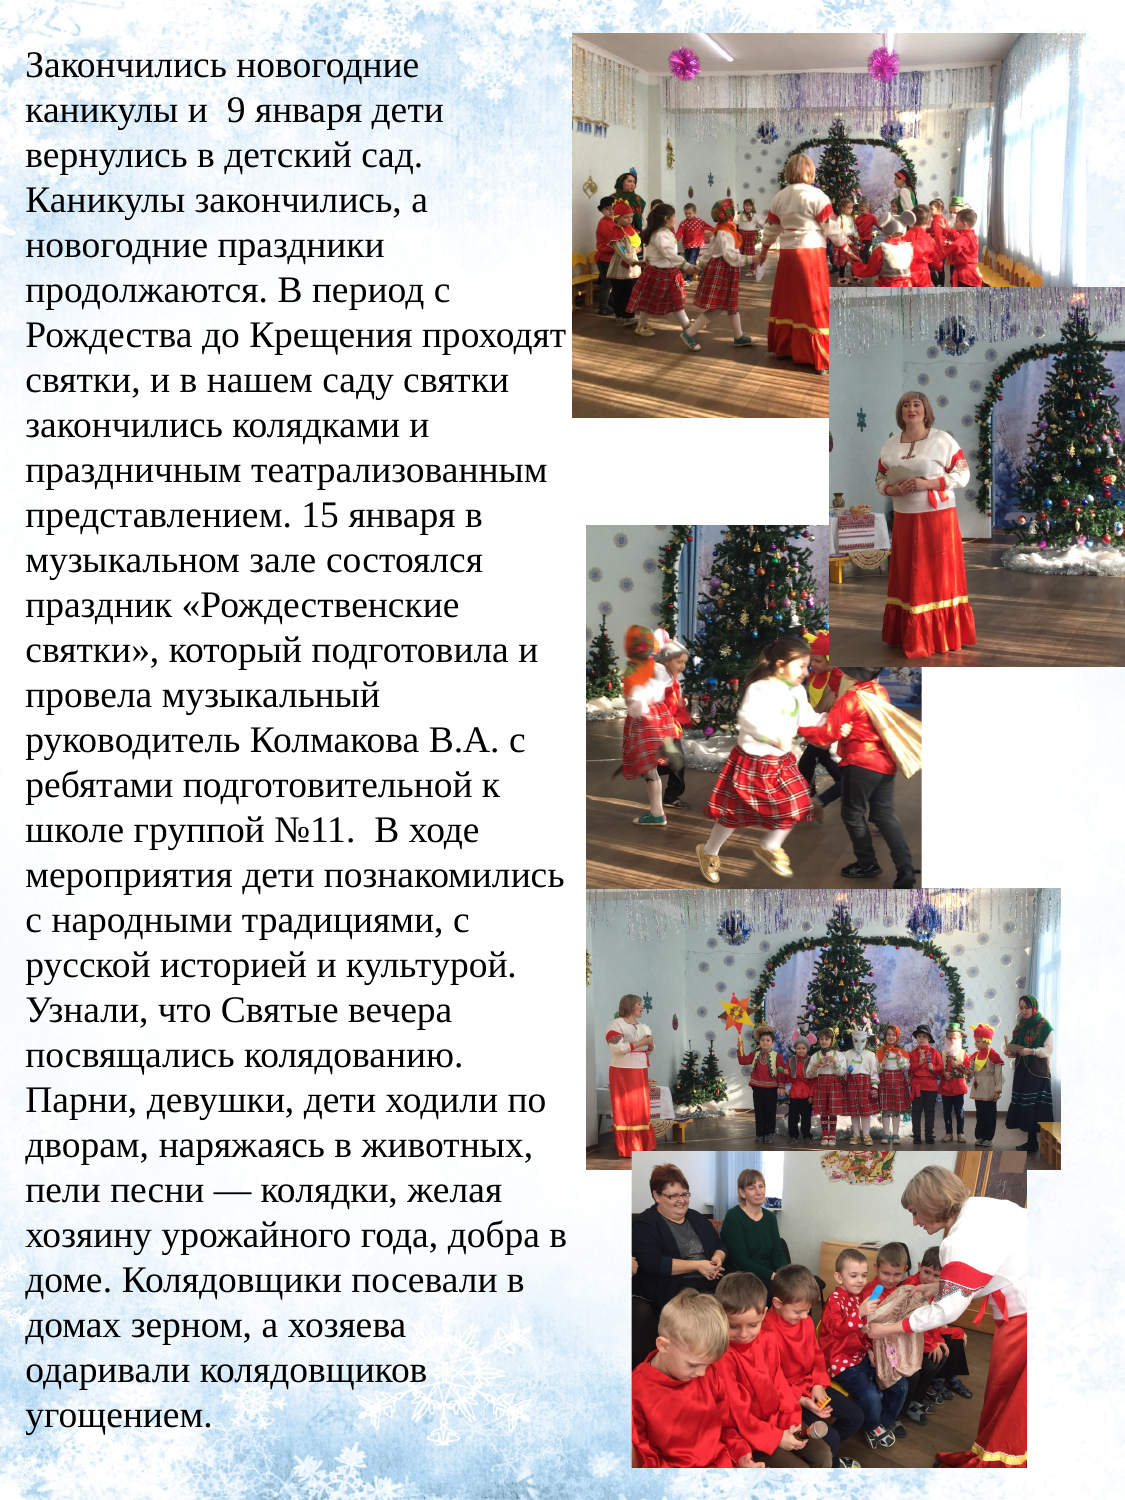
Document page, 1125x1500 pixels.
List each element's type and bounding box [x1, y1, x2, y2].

text_box [0, 0, 1125, 1500]
